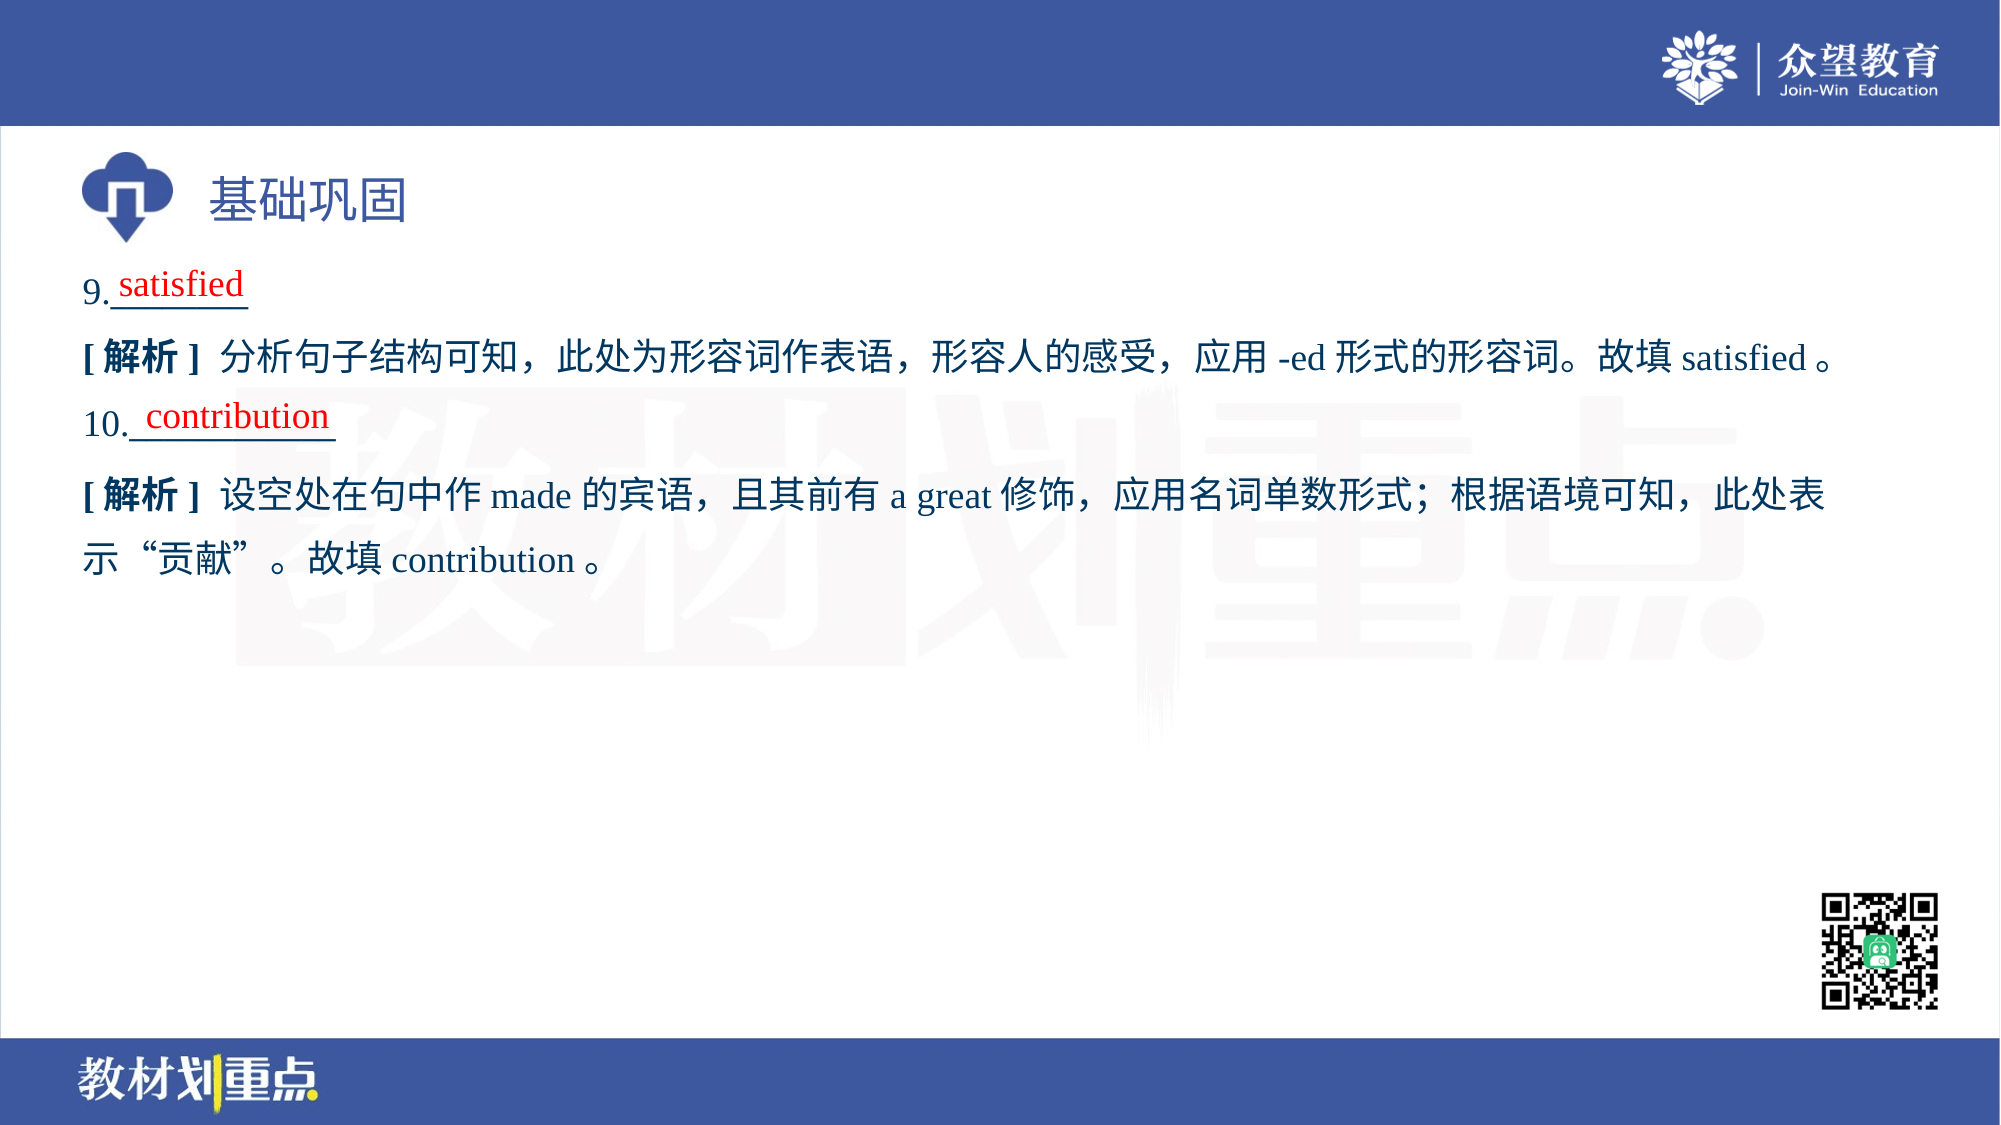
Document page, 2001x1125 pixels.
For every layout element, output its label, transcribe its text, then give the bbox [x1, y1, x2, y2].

text_box [解析] 分析句子结构可知，此处为形容词作表语，形容人的感受，应用-ed形式的形容词。故填satisfied。 [82, 313, 1817, 371]
picture [0, 0, 2000, 1125]
text_box 9.________ [82, 247, 1817, 306]
text_box satisfied [105, 238, 258, 298]
text_box [解析] 设空处在句中作made的宾语，且其前有a great修饰，应用名词单数形式；根据语境可知，此处表 示“贡献”。故填contribution。 [82, 446, 1817, 574]
text_box contribution [132, 371, 343, 430]
text_box 10.____________ [82, 379, 1817, 438]
